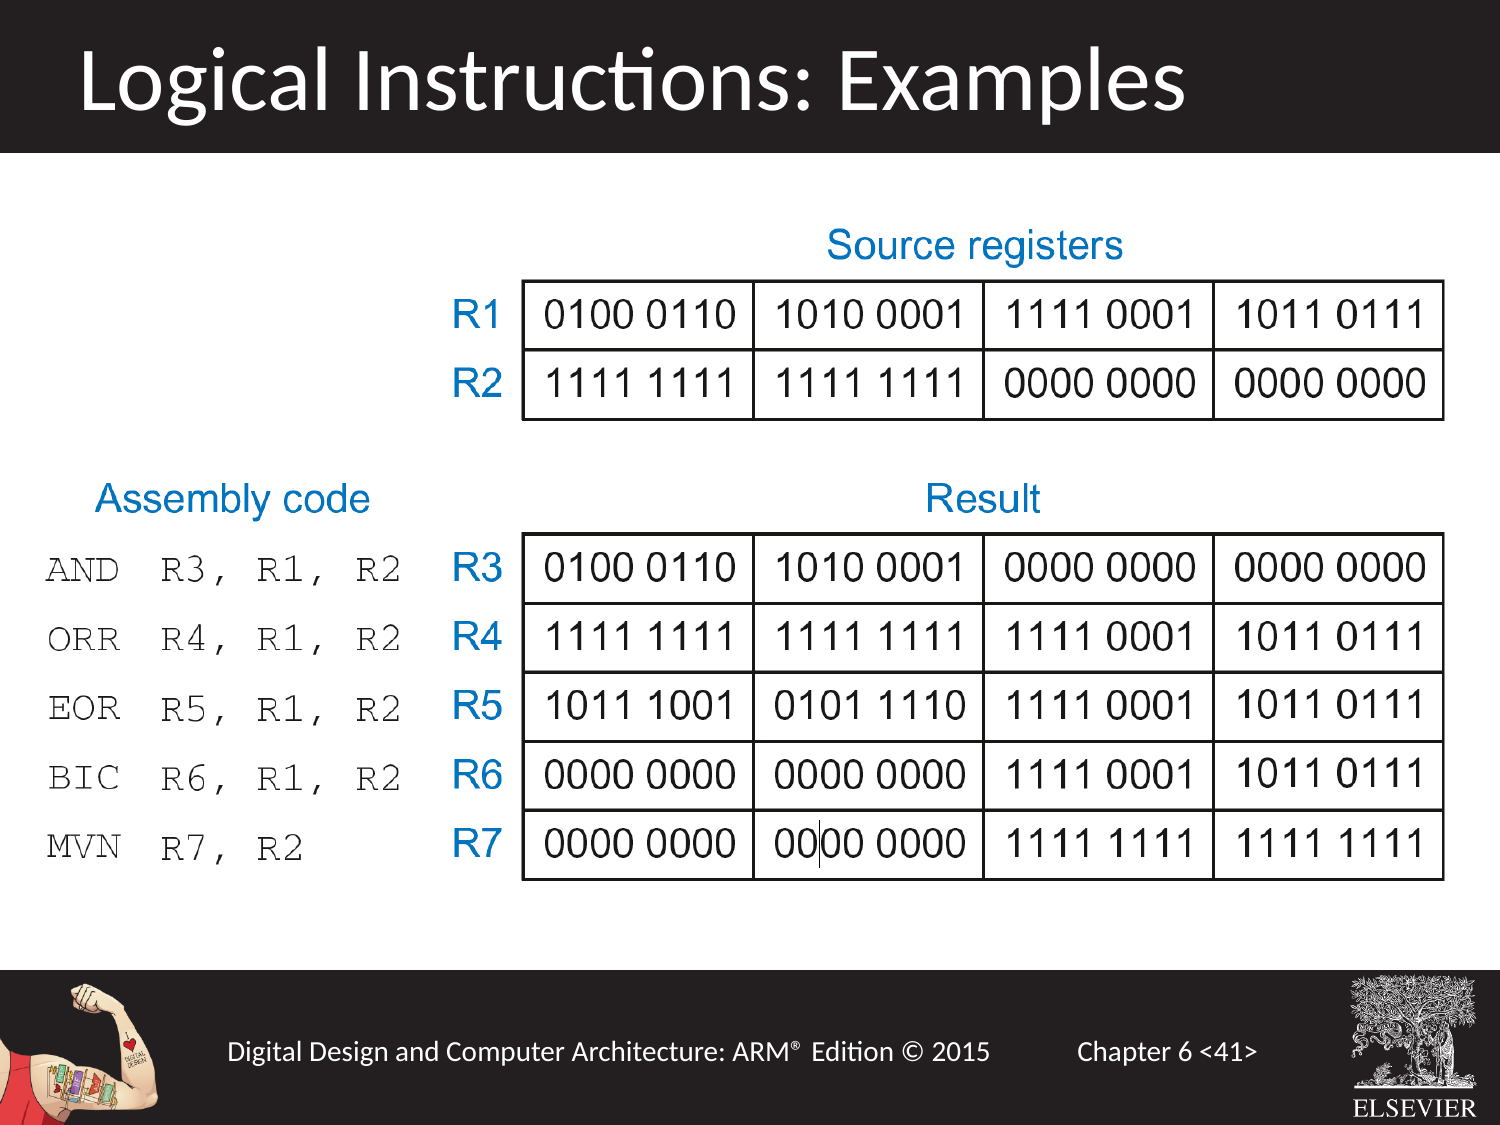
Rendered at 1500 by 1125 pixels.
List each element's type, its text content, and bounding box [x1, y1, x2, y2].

picture [1350, 974, 1477, 1117]
picture [0, 979, 163, 1125]
text_box [112, 905, 1438, 1050]
picture [18, 203, 1461, 897]
text_box Logical Instructions: Examples [63, 11, 1488, 136]
